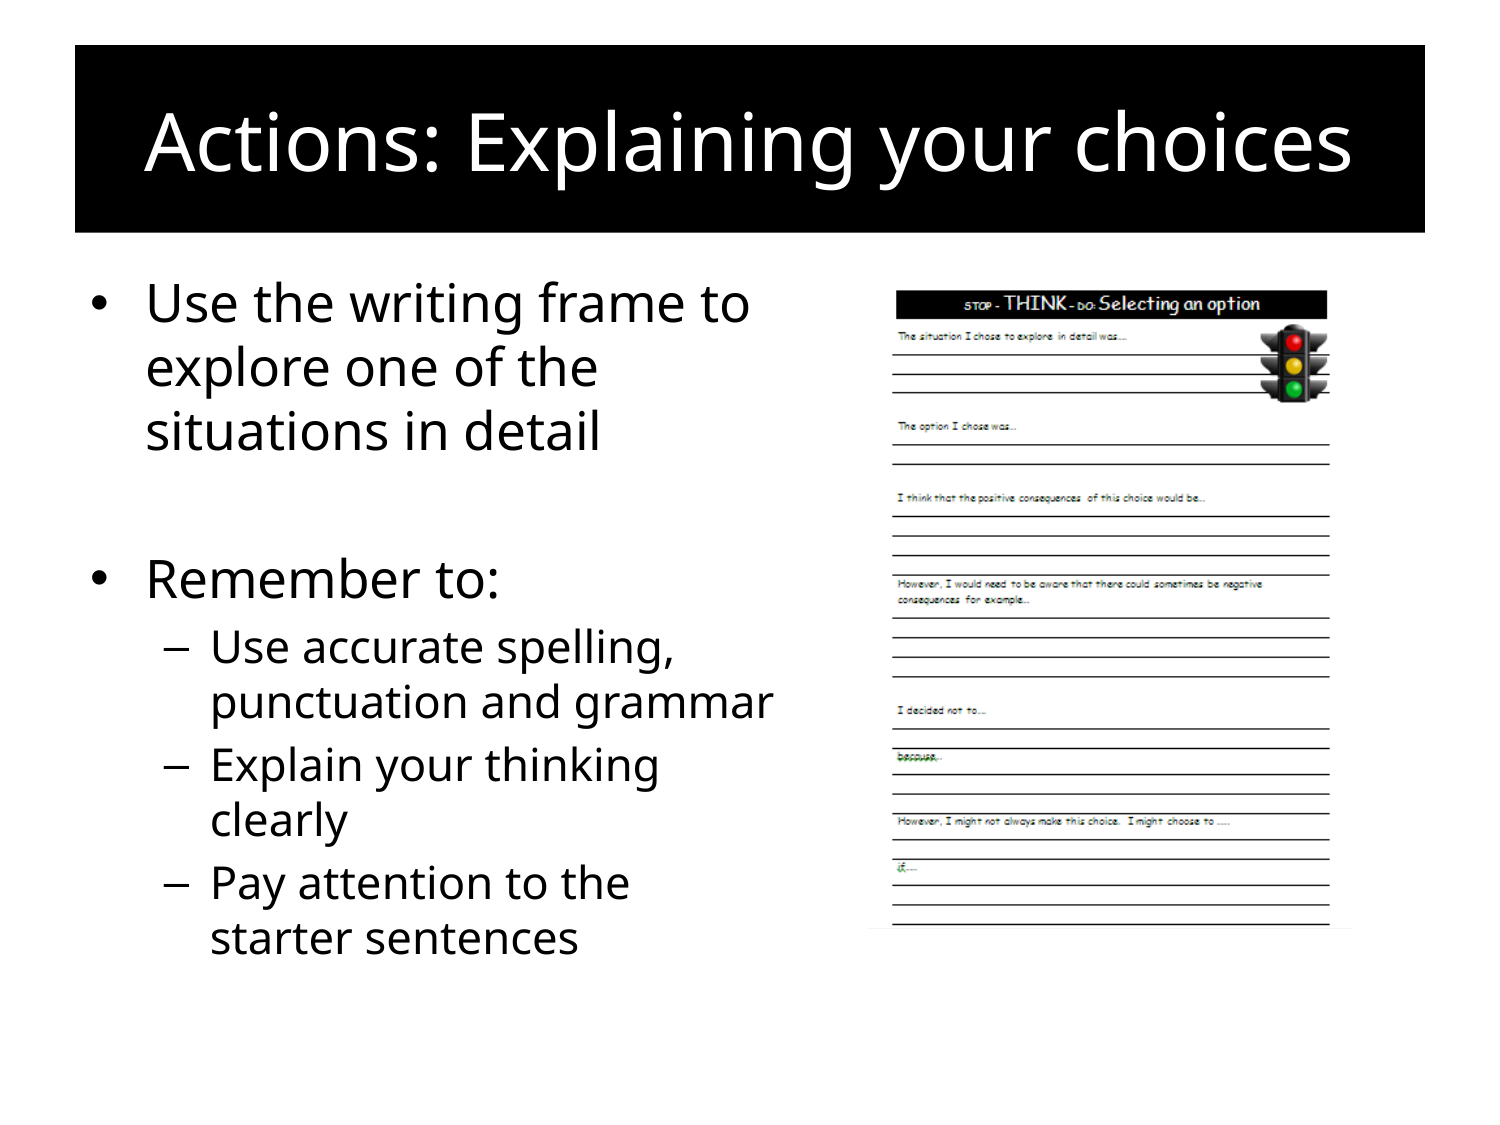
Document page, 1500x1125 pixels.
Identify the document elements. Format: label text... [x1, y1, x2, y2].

picture [867, 290, 1353, 929]
title Actions: Explaining your choices [75, 45, 1425, 233]
list Use the writing frame to explore one of the situations in detail Remember to: Use accurate spelling, punctuation and grammar Explain your thinking clearly Pay attention to the starter sentences [75, 262, 798, 1005]
